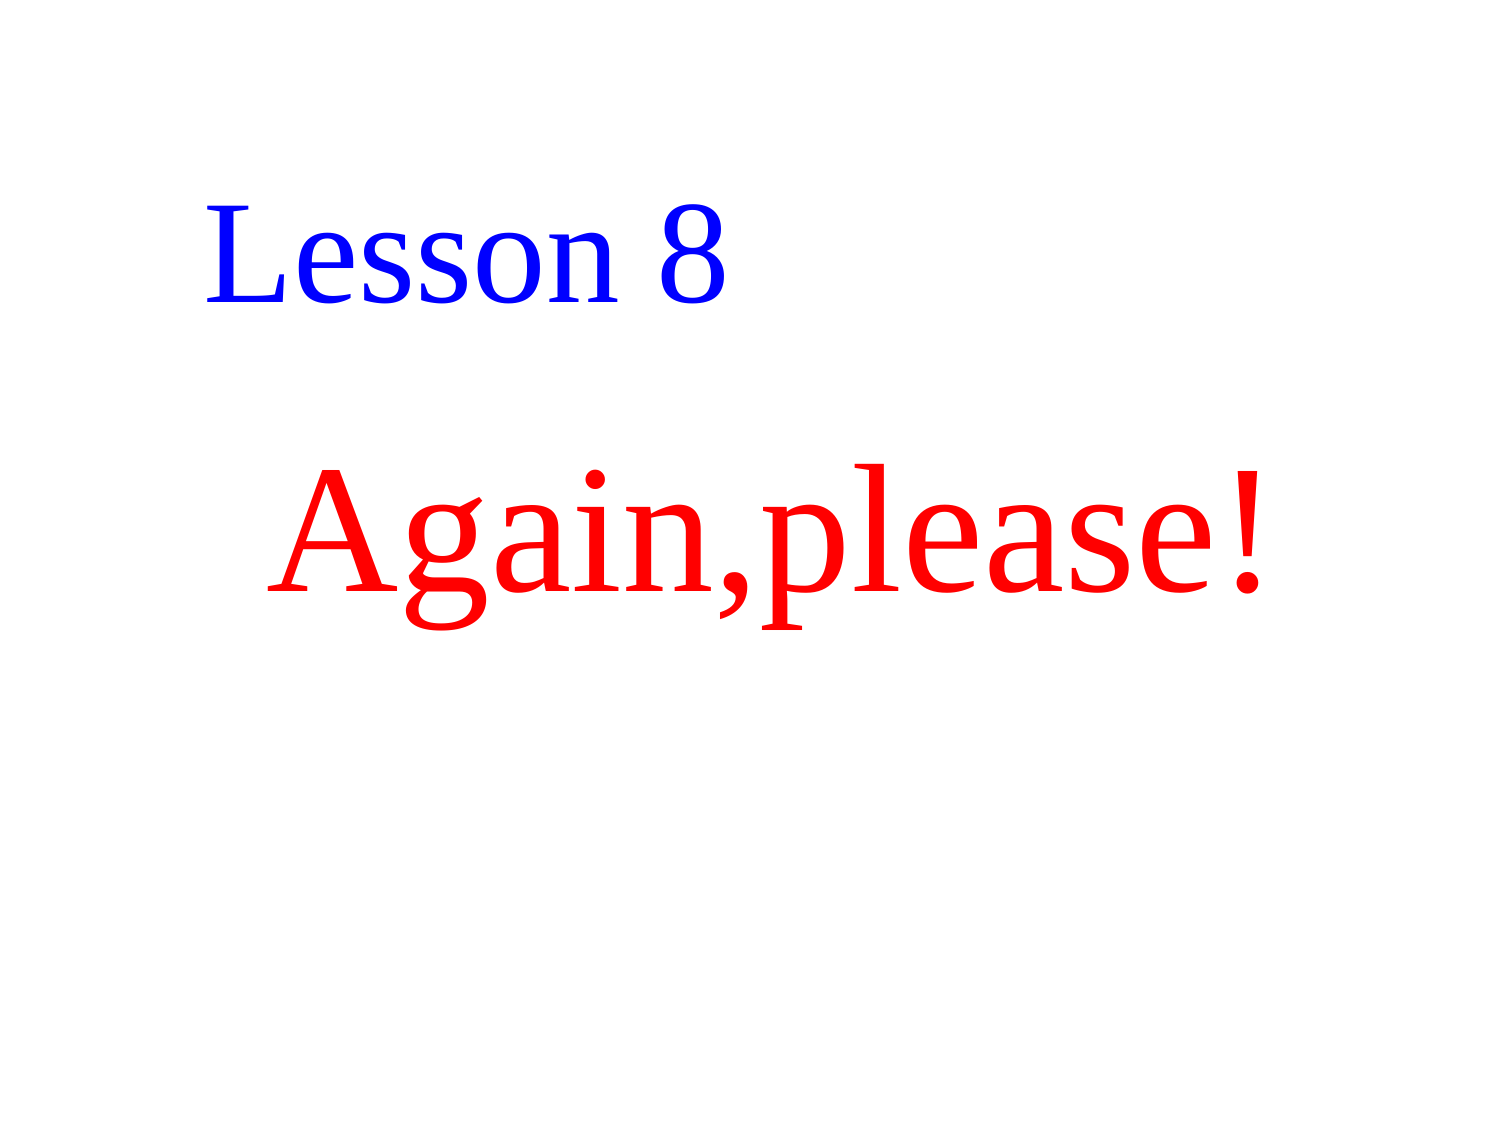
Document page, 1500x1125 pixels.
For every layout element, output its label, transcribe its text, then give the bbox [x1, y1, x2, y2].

text_box Again,please! [257, 346, 1289, 691]
text_box Lesson 8 [171, 141, 762, 347]
